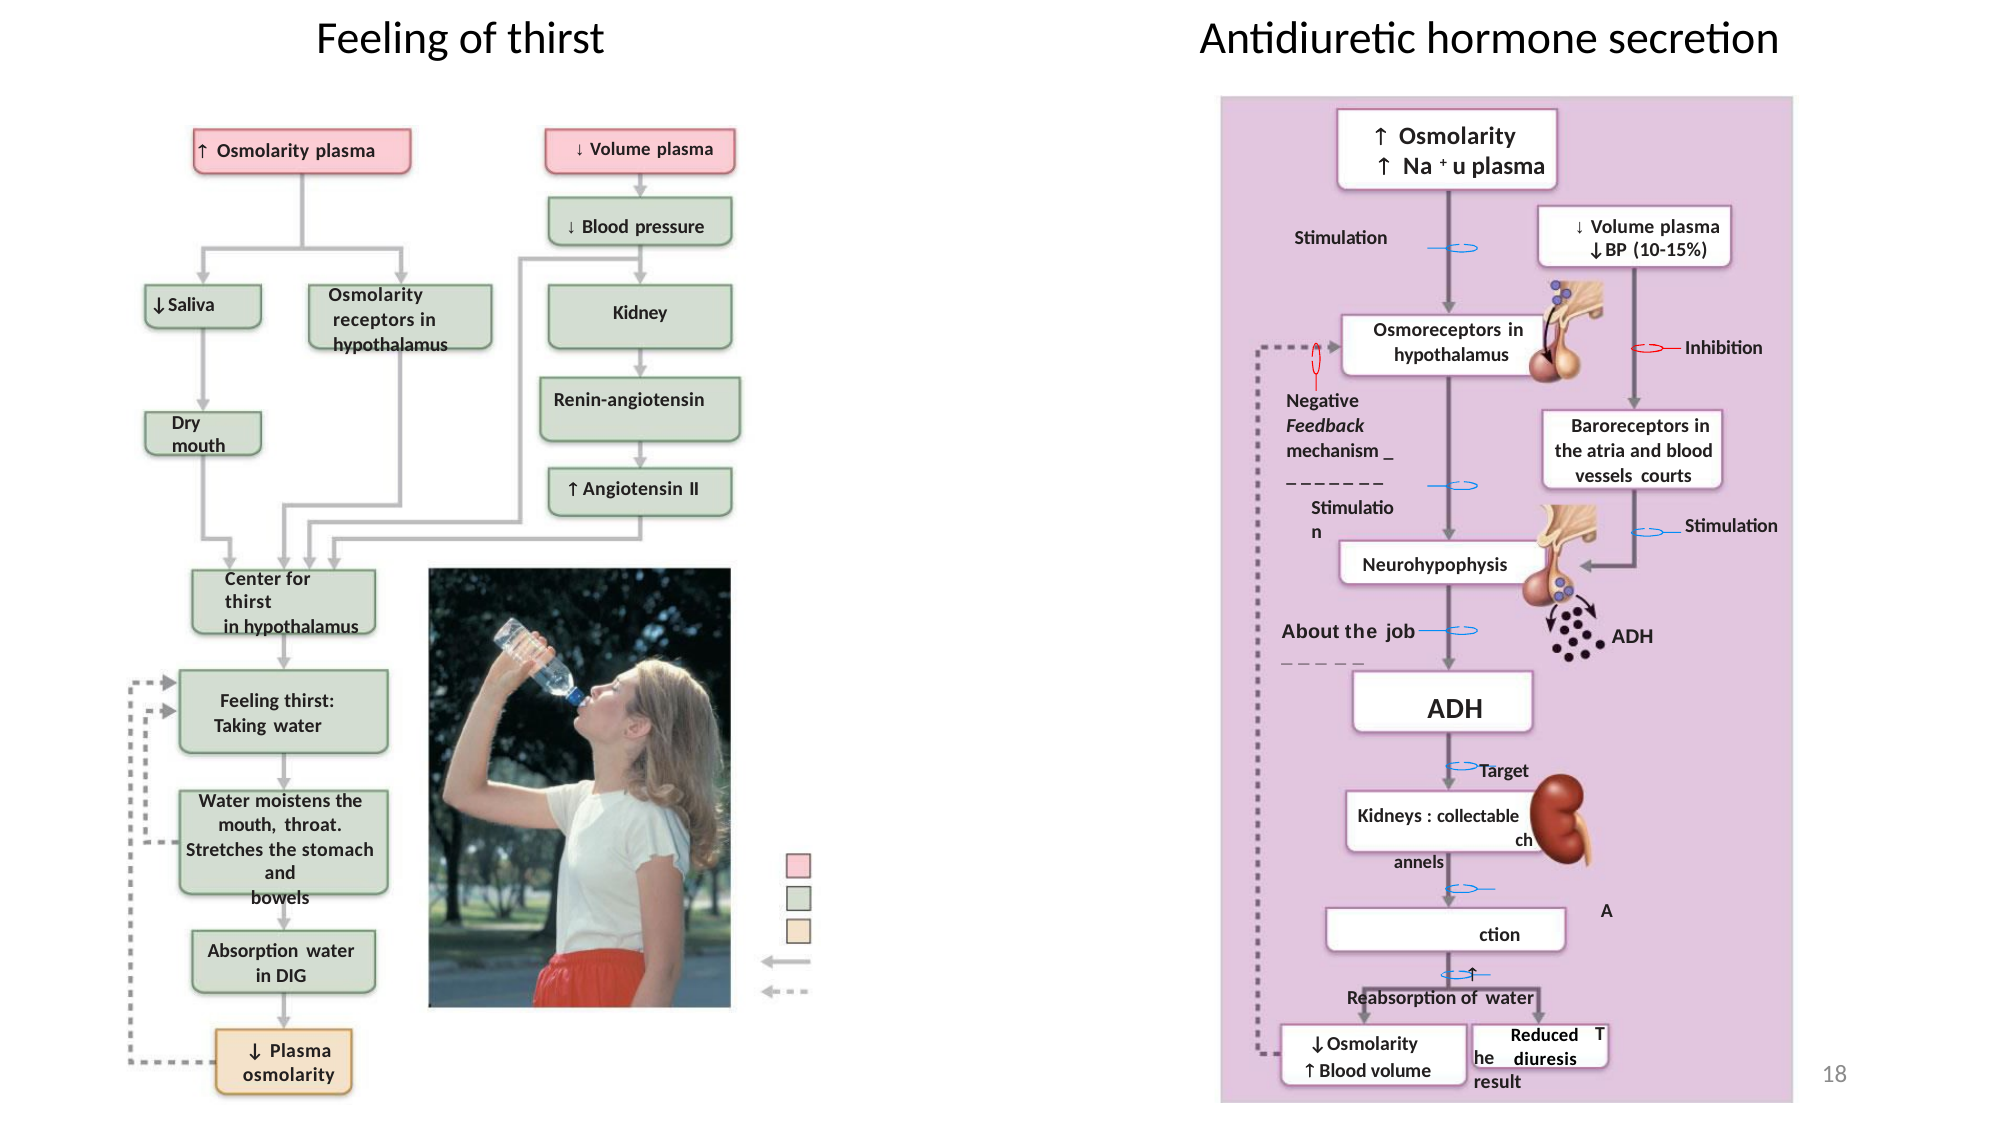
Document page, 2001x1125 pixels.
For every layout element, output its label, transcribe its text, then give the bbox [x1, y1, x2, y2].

text_box Feeling of thirst [301, 0, 621, 70]
text_box Antidiuretic hormone secretion [1184, 0, 1795, 71]
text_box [1214, 95, 1805, 1103]
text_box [126, 124, 821, 1105]
slide_number 18 [1805, 1042, 1863, 1103]
